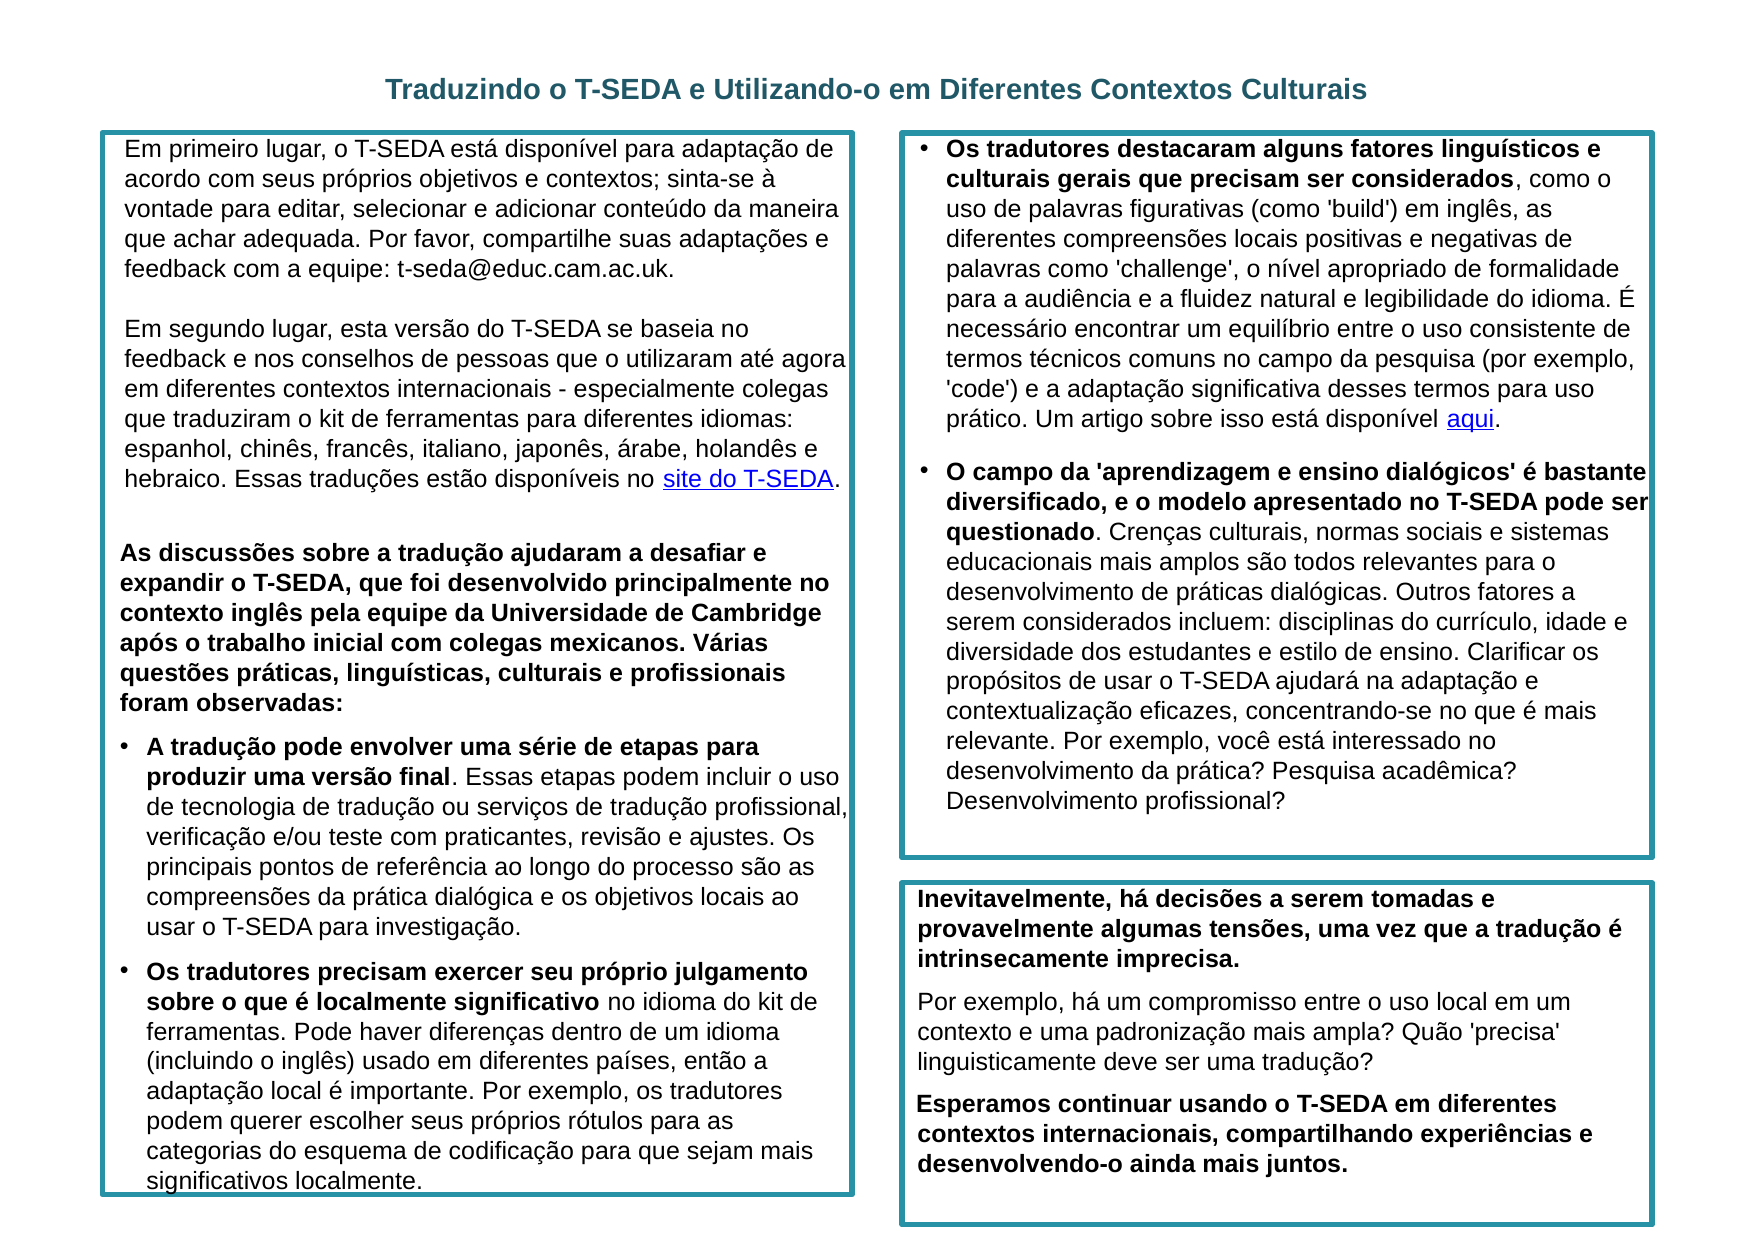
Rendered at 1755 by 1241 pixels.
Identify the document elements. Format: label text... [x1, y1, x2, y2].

text_box Os tradutores destacaram alguns fatores linguísticos e culturais gerais que precisam ser considerados, como o uso de palavras figurativas (como 'build') em inglês, as diferentes compreensões locais positivas e negativas de palavras como 'challenge', o nível apropriado de formalidade para a audiência e a fluidez natural e legibilidade do idioma. É necessário encontrar um equilíbrio entre o uso consistente de termos técnicos comuns no campo da pesquisa (por exemplo, 'code') e a adaptação significativa desses termos para uso prático. Um artigo sobre isso está disponível aqui. O campo da 'aprendizagem e ensino dialógicos' é bastante diversificado, e o modelo apresentado no T-SEDA pode ser questionado. Crenças culturais, normas sociais e sistemas educacionais mais amplos são todos relevantes para o desenvolvimento de práticas dialógicas. Outros fatores a serem considerados incluem: disciplinas do currículo, idade e diversidade dos estudantes e estilo de ensino. Clarificar os propósitos de usar o T-SEDA ajudará na adaptação e contextualização eficazes, concentrando-se no que é mais relevante. Por exemplo, você está interessado no desenvolvimento da prática? Pesquisa acadêmica? Desenvolvimento profissional? [902, 132, 1652, 858]
list Em primeiro lugar, o T-SEDA está disponível para adaptação de acordo com seus próprios objetivos e contextos; sinta-se à vontade para editar, selecionar e adicionar conteúdo da maneira que achar adequada. Por favor, compartilhe suas adaptações e feedback com a equipe: t-seda@educ.cam.ac.uk. Em segundo lugar, esta versão do T-SEDA se baseia no feedback e nos conselhos de pessoas que o utilizaram até agora em diferentes contextos internacionais - especialmente colegas que traduziram o kit de ferramentas para diferentes idiomas: espanhol, chinês, francês, italiano, japonês, árabe, holandês e hebraico. Essas traduções estão disponíveis no site do T-SEDA. As discussões sobre a tradução ajudaram a desafiar e expandir o T-SEDA, que foi desenvolvido principalmente no contexto inglês pela equipe da Universidade de Cambridge após o trabalho inicial com colegas mexicanos. Várias questões práticas, linguísticas, culturais e profissionais foram observadas: A tradução pode envolver uma série de etapas para produzir uma versão final. Essas etapas podem incluir o uso de tecnologia de tradução ou serviços de tradução profissional, verificação e/ou teste com praticantes, revisão e ajustes. Os principais pontos de referência ao longo do processo são as compreensões da prática dialógica e os objetivos locais ao usar o T-SEDA para investigação. Os tradutores precisam exercer seu próprio julgamento sobre o que é localmente significativo no idioma do kit de ferramentas. Pode haver diferenças dentro de um idioma (incluindo o inglês) usado em diferentes países, então a adaptação local é importante. Por exemplo, os tradutores podem querer escolher seus próprios rótulos para as categorias do esquema de codificação para que sejam mais significativos localmente. [102, 132, 853, 1195]
title Traduzindo o T-SEDA e Utilizando-o em Diferentes Contextos Culturais [196, 70, 1558, 278]
text_box Inevitavelmente, há decisões a serem tomadas e provavelmente algumas tensões, uma vez que a tradução é intrinsecamente imprecisa. Por exemplo, há um compromisso entre o uso local em um contexto e uma padronização mais ampla? Quão 'precisa' linguisticamente deve ser uma tradução? Esperamos continuar usando o T-SEDA em diferentes contextos internacionais, compartilhando experiências e desenvolvendo-o ainda mais juntos. [902, 882, 1652, 1225]
